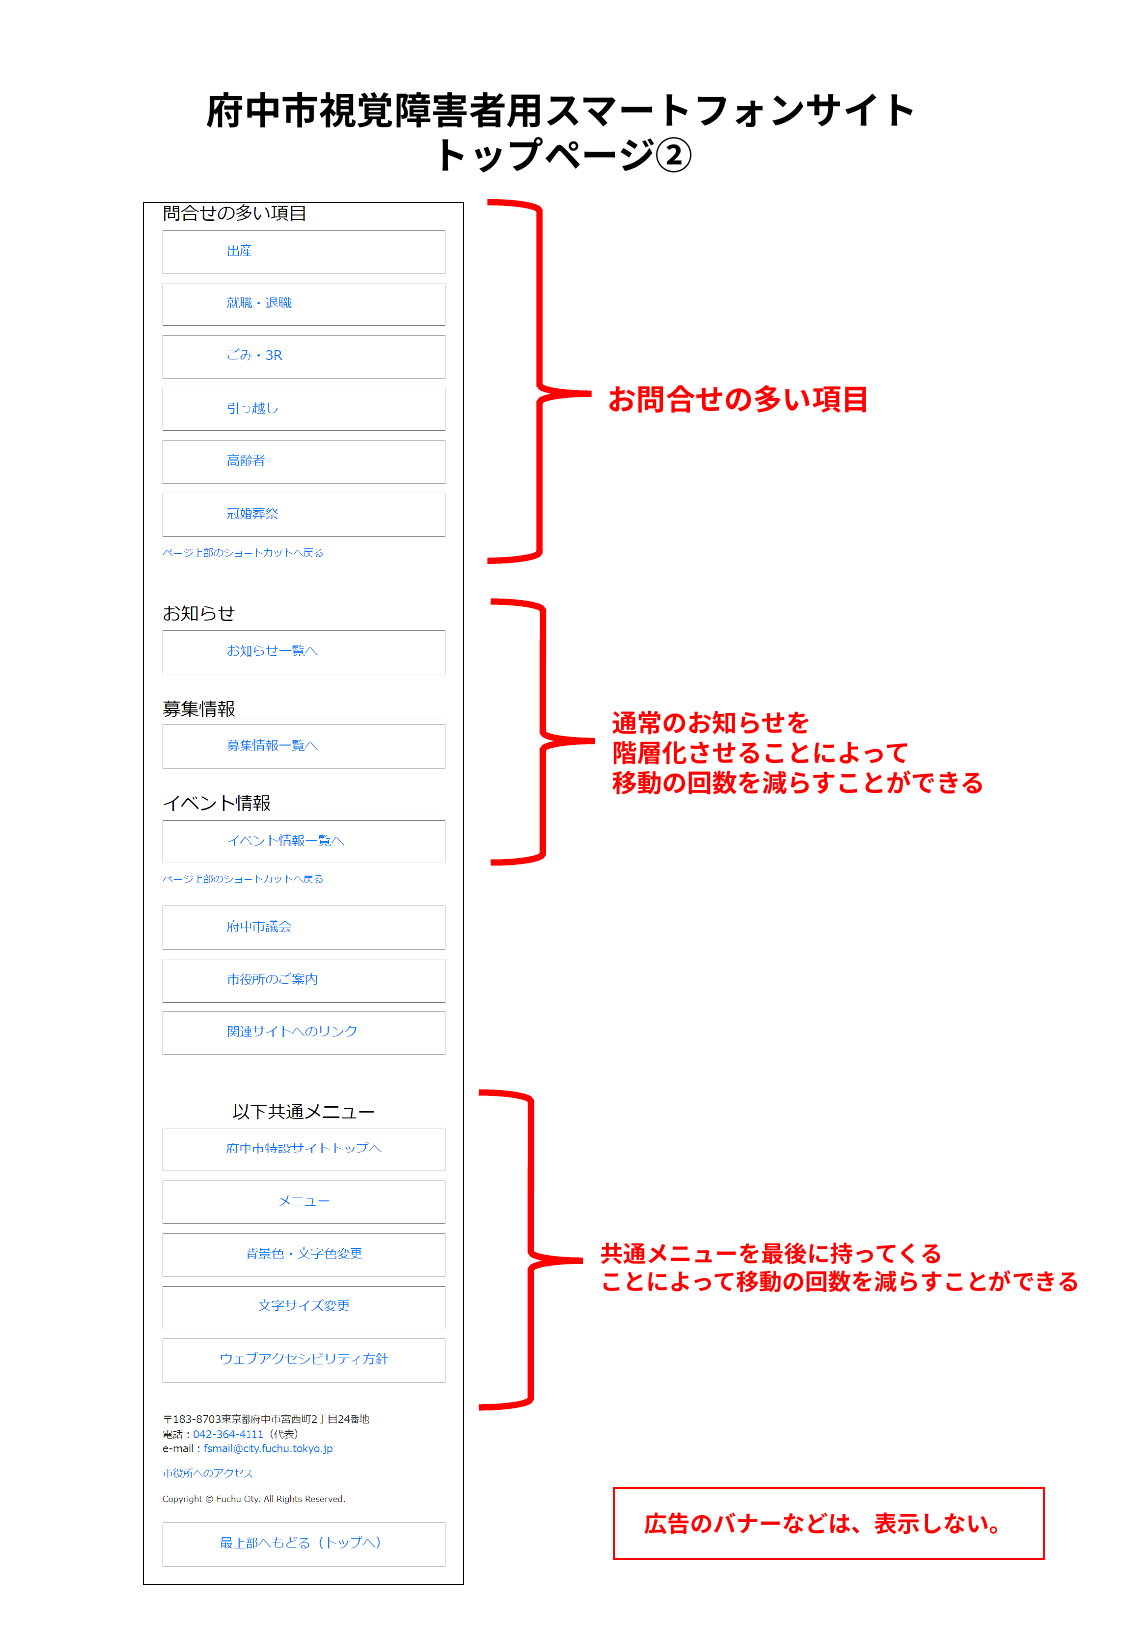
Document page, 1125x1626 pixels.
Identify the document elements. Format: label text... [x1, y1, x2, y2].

text_box [487, 201, 592, 562]
text_box [613, 1487, 1045, 1560]
text_box [478, 1091, 583, 1408]
picture [143, 202, 464, 1585]
text_box お問合せの多い項目 [592, 373, 886, 424]
text_box 共通メニューを最後に持ってくる ことによって移動の回数を減らすことができる [586, 1232, 1096, 1303]
text_box 府中市視覚障害者用スマートフォンサイト トップページ② [191, 79, 934, 185]
text_box [490, 601, 595, 864]
text_box 通常のお知らせを 階層化させることによって 移動の回数を減らすことができる [597, 700, 1002, 805]
